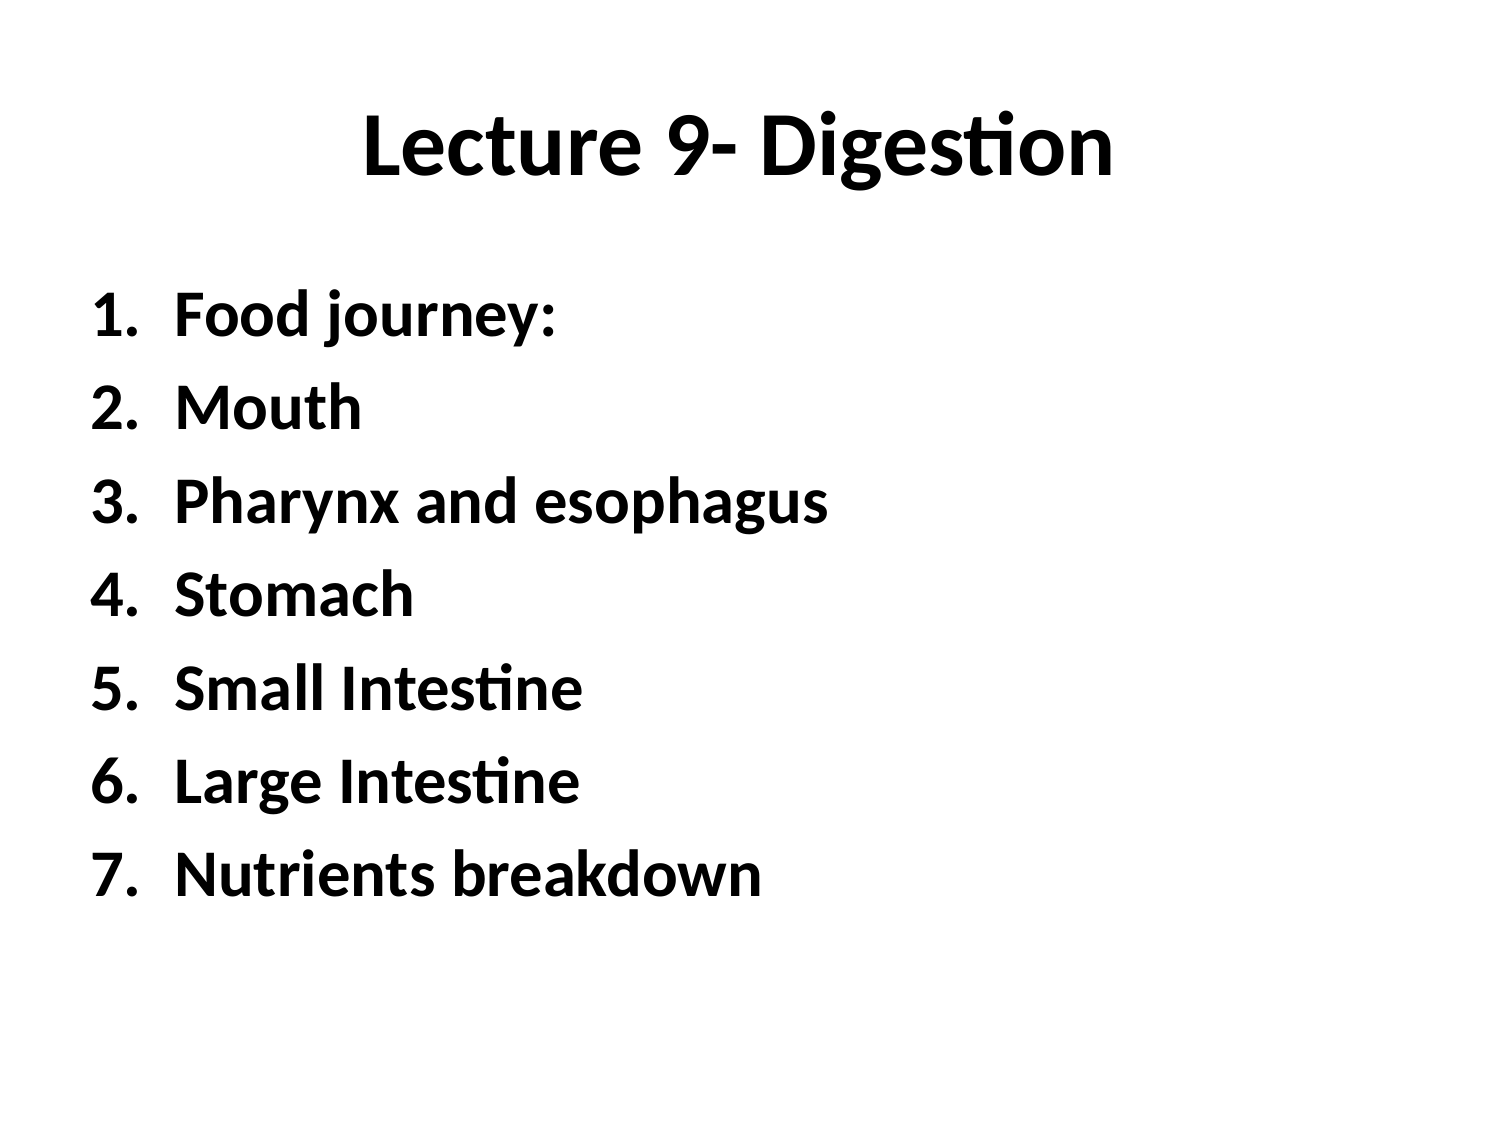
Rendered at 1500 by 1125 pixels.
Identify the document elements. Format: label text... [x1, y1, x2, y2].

title Lecture 9- Digestion [75, 45, 1425, 233]
list Food journey: Mouth Pharynx and esophagus Stomach Small Intestine Large Intestine Nutrients breakdown [75, 262, 1425, 1005]
